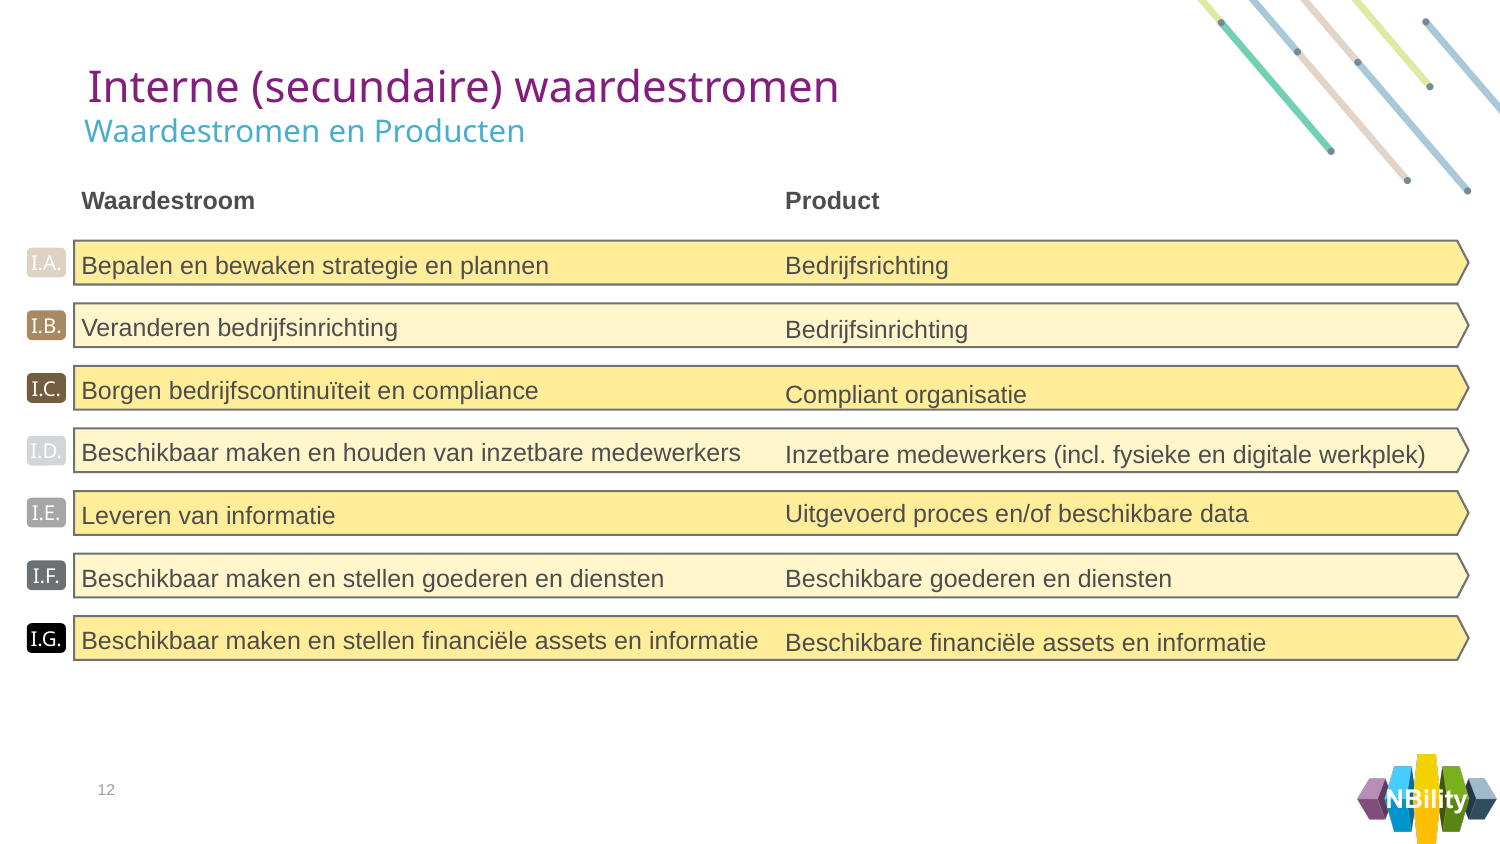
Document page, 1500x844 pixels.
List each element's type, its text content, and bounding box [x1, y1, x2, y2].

text_box I.G. [26, 623, 66, 653]
text_box I.E. [26, 497, 66, 528]
picture [1357, 754, 1499, 844]
text_box [0, 0, 1500, 844]
text_box I.C. [26, 373, 66, 403]
slide_number 12 [97, 779, 157, 815]
text_box [74, 240, 81, 285]
text_box [74, 365, 81, 410]
text_box [74, 428, 81, 473]
text_box [74, 553, 81, 598]
text_box [74, 616, 81, 660]
text_box Waardestroom Bepalen en bewaken strategie en plannen Veranderen bedrijfsinrichting Borgen bedrijfscontinuïteit en compliance Beschikbaar maken en houden van inzetbare medewerkers Leveren van informatie Beschikbaar maken en stellen goederen en diensten Beschikbaar maken en stellen financiële assets en informatie [81, 169, 1187, 729]
text_box I.A. [26, 247, 66, 278]
text_box I.B. [26, 310, 66, 341]
text_box I.F. [26, 560, 66, 591]
text_box Interne (secundaire) waardestromen [87, 52, 1181, 103]
text_box [74, 303, 81, 348]
text_box I.D. [26, 435, 66, 466]
text_box Waardestromen en Producten [84, 103, 1333, 141]
text_box [74, 491, 81, 535]
text_box Product Bedrijfsrichting Bedrijfsinrichting Compliant organisatie Inzetbare medewerkers (incl. fysieke en digitale werkplek) Uitgevoerd proces en/of beschikbare data Beschikbare goederen en diensten Beschikbare financiële assets en informatie [1187, 169, 1493, 729]
